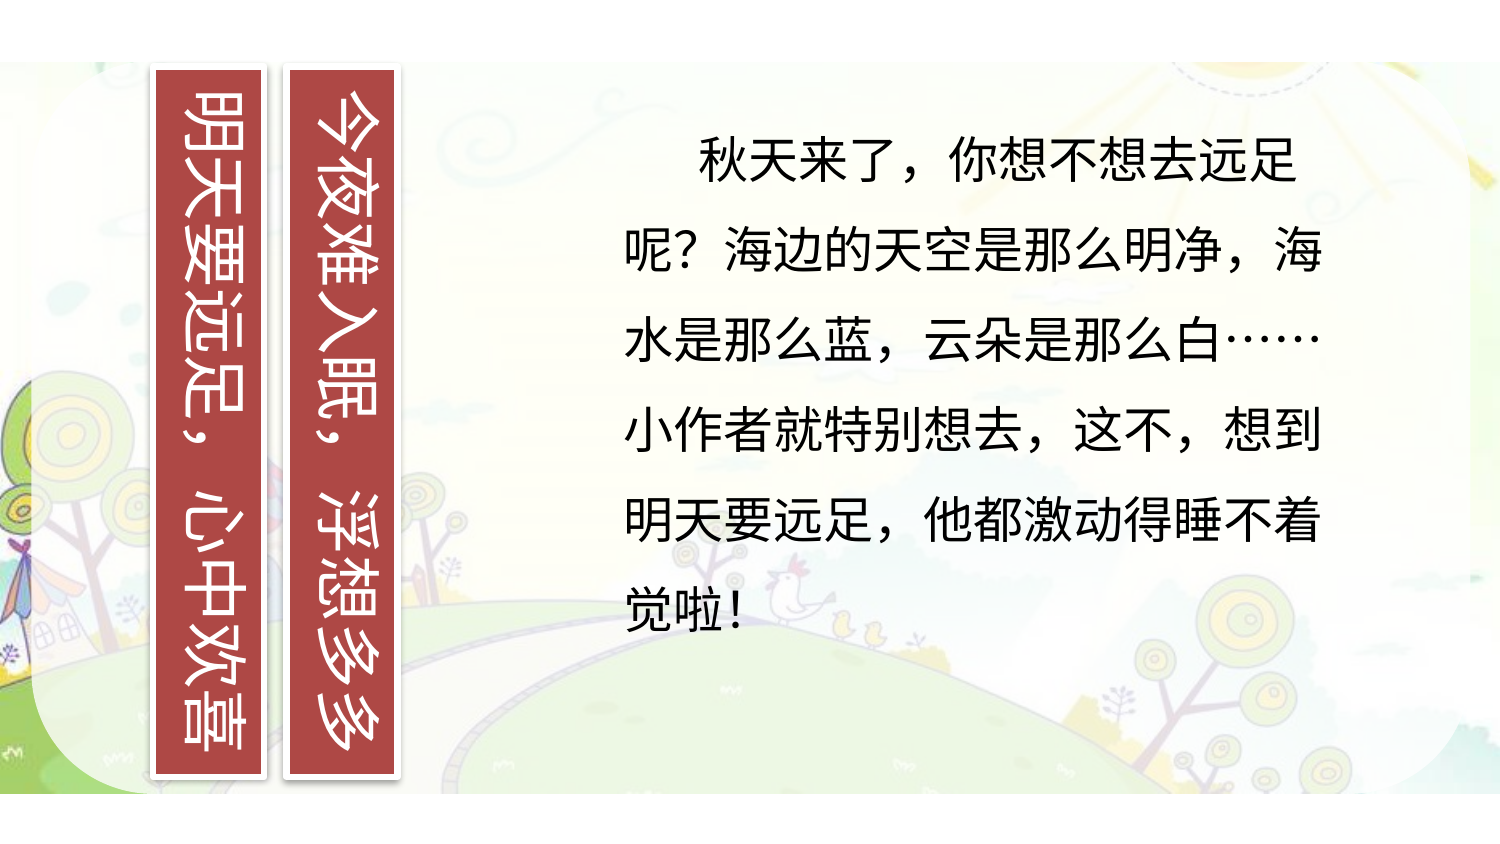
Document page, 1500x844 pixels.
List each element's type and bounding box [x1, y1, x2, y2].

picture [0, 62, 1500, 795]
